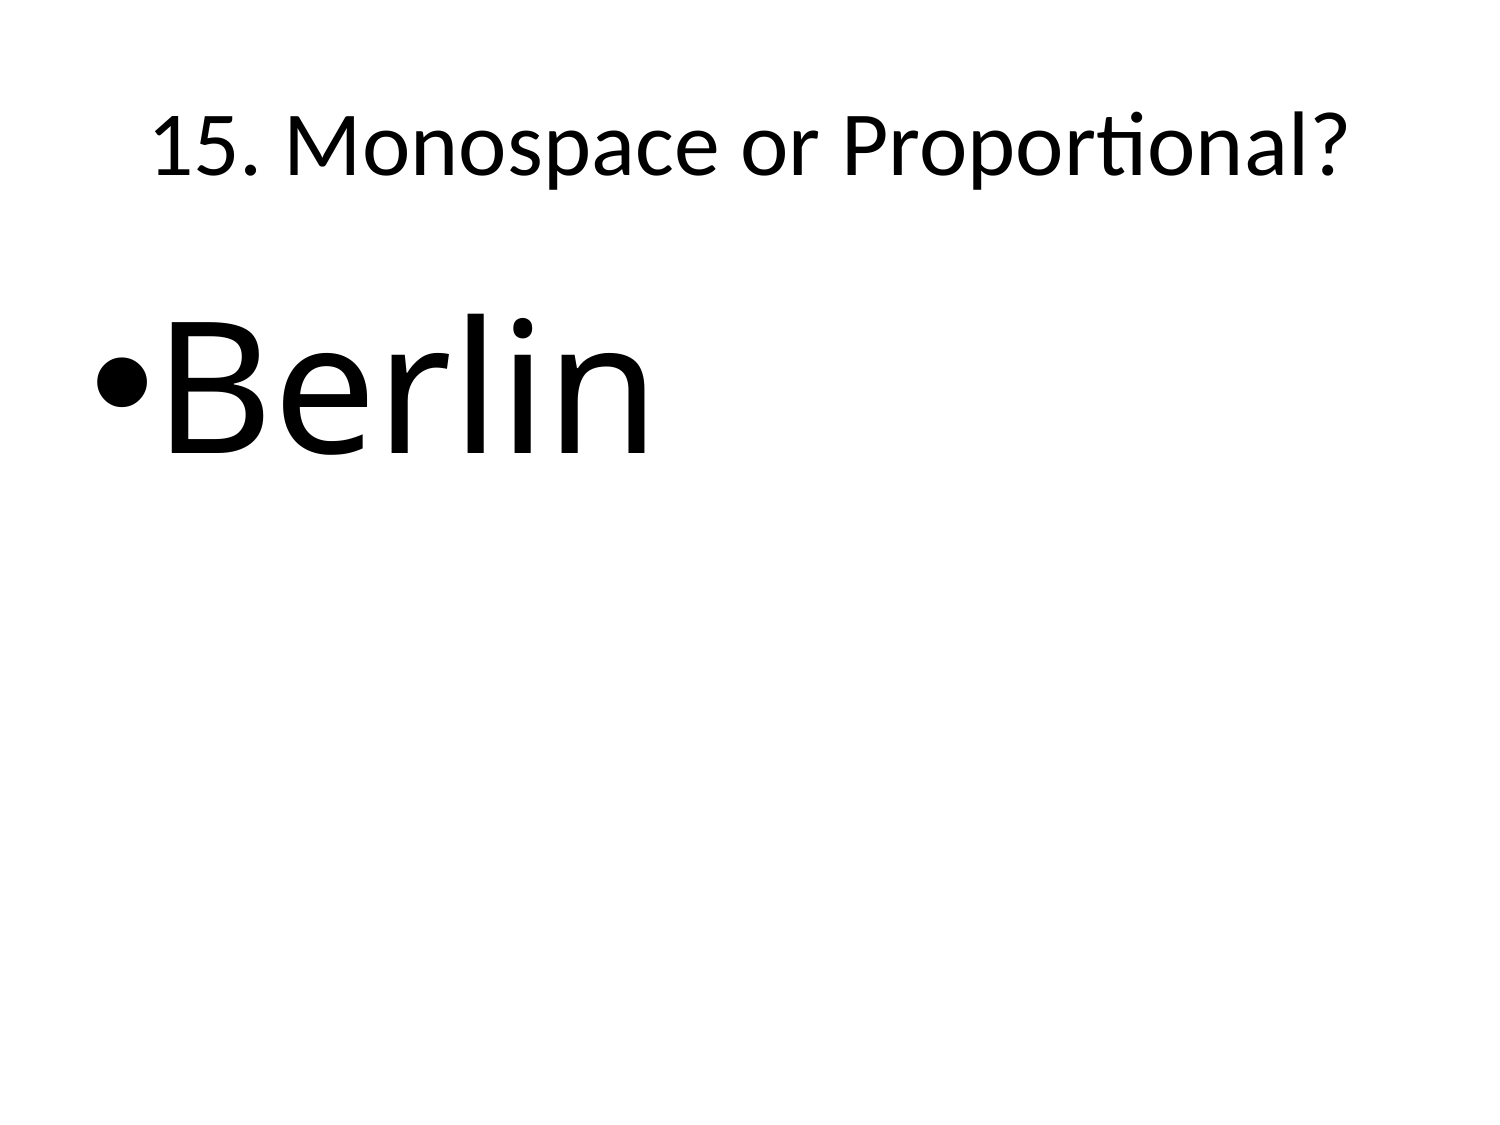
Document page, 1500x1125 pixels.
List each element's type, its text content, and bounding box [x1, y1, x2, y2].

list Berlin [75, 262, 1425, 1005]
title 15. Monospace or Proportional? [75, 45, 1425, 233]
